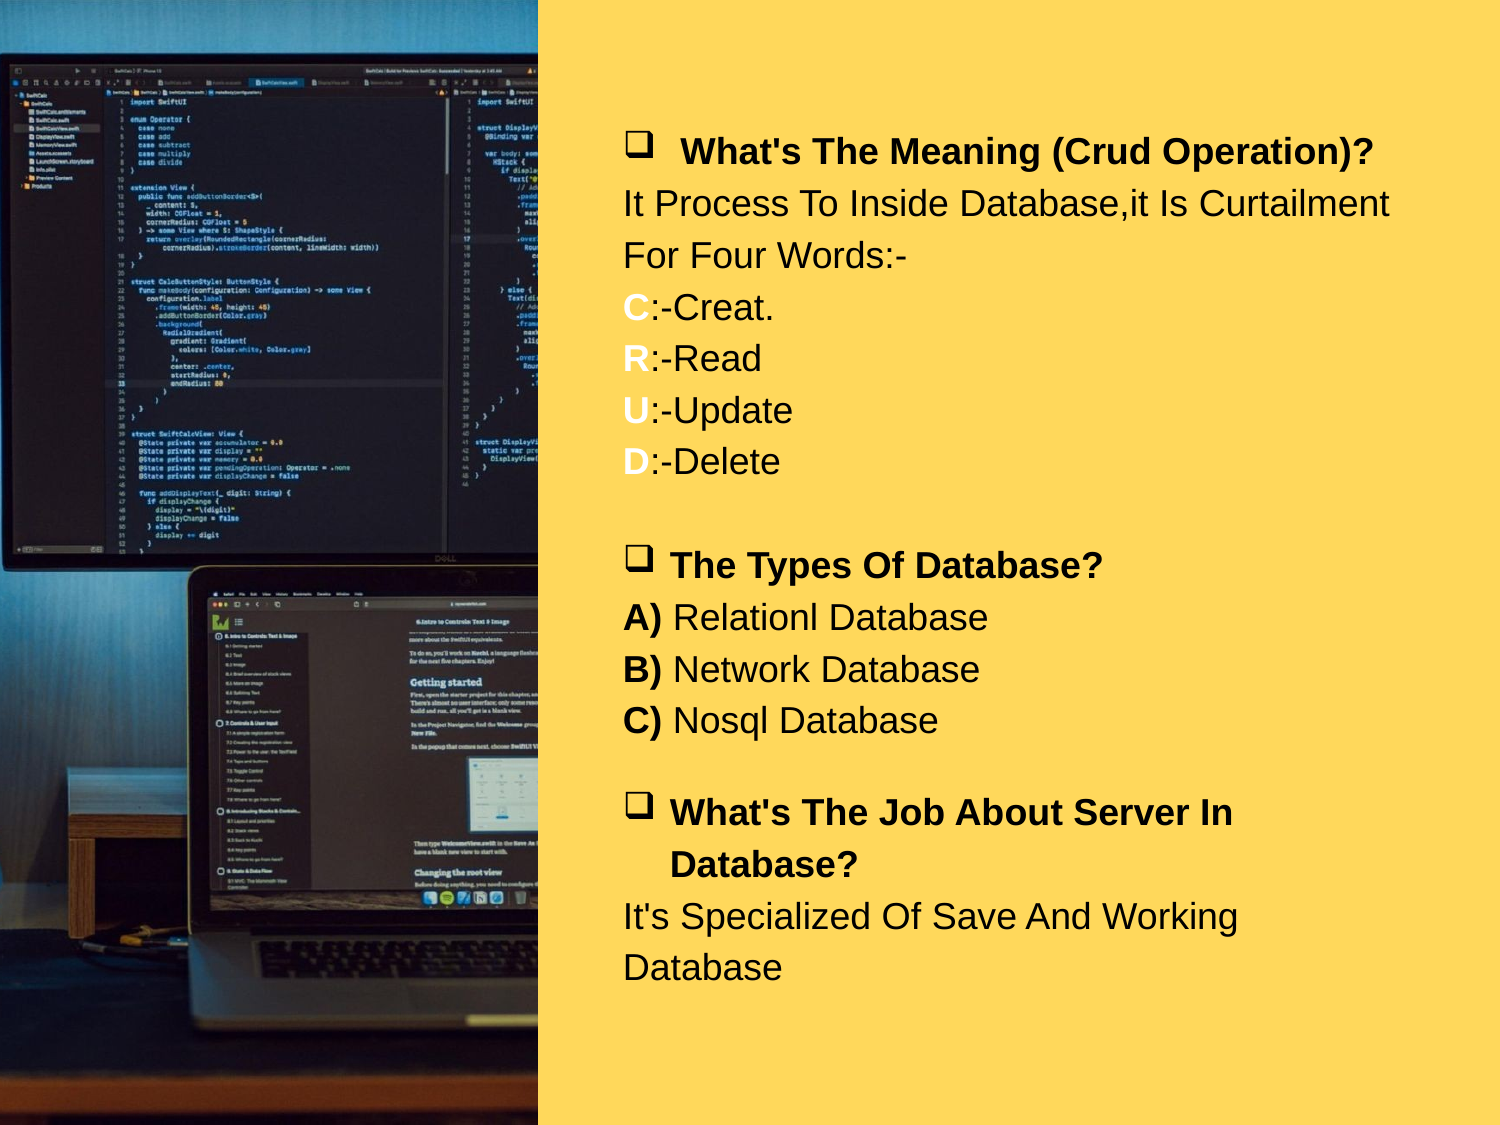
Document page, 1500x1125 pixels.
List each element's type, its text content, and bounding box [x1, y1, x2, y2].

picture [0, 0, 539, 1125]
text_box What's The Meaning (Crud Operation)? It Process To Inside Database,it Is Curtailment For Four Words:- C:-Creat. R:-Read U:-Update D:-Delete The Types Of Database? A) Relationl Database B) Network Database C) Nosql Database What's The Job About Server In Database? It's Specialized Of Save And Working Database [608, 78, 1412, 996]
